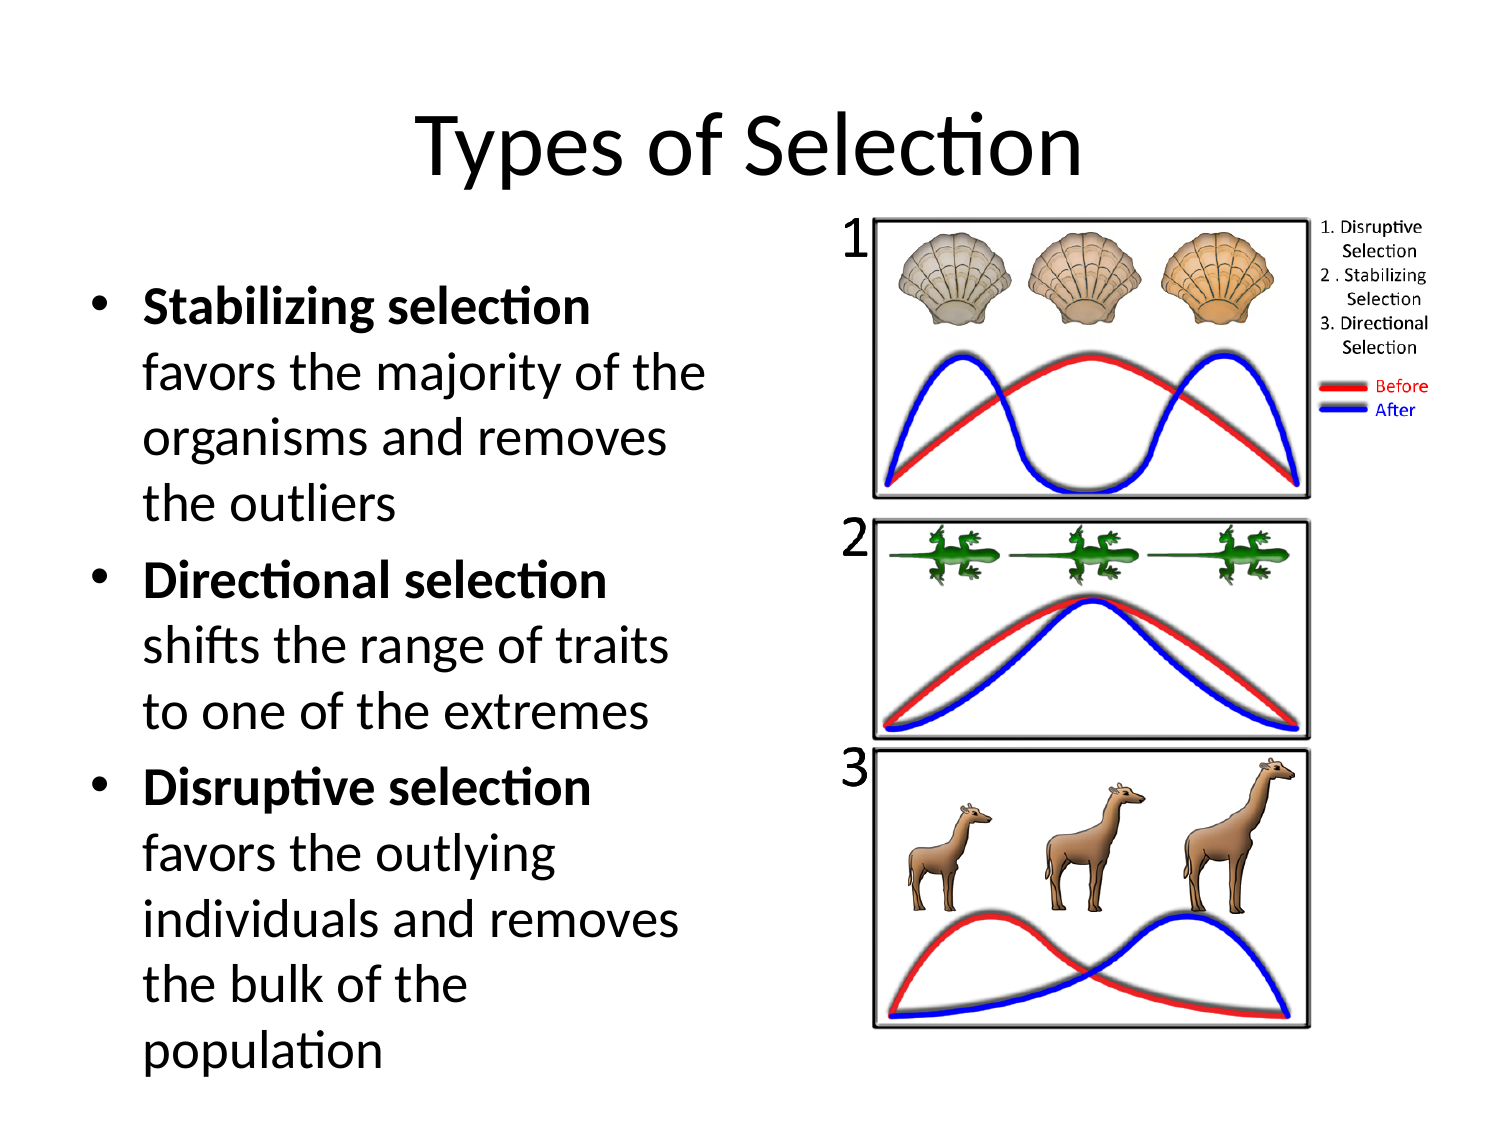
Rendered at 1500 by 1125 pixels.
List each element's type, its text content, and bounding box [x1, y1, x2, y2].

title Types of Selection [75, 45, 1425, 233]
list Stabilizing selection favors the majority of the organisms and removes the outliers Directional selection shifts the range of traits to one of the extremes Disruptive selection favors the outlying individuals and removes the bulk of the population [75, 262, 738, 1088]
picture [837, 212, 1434, 1038]
